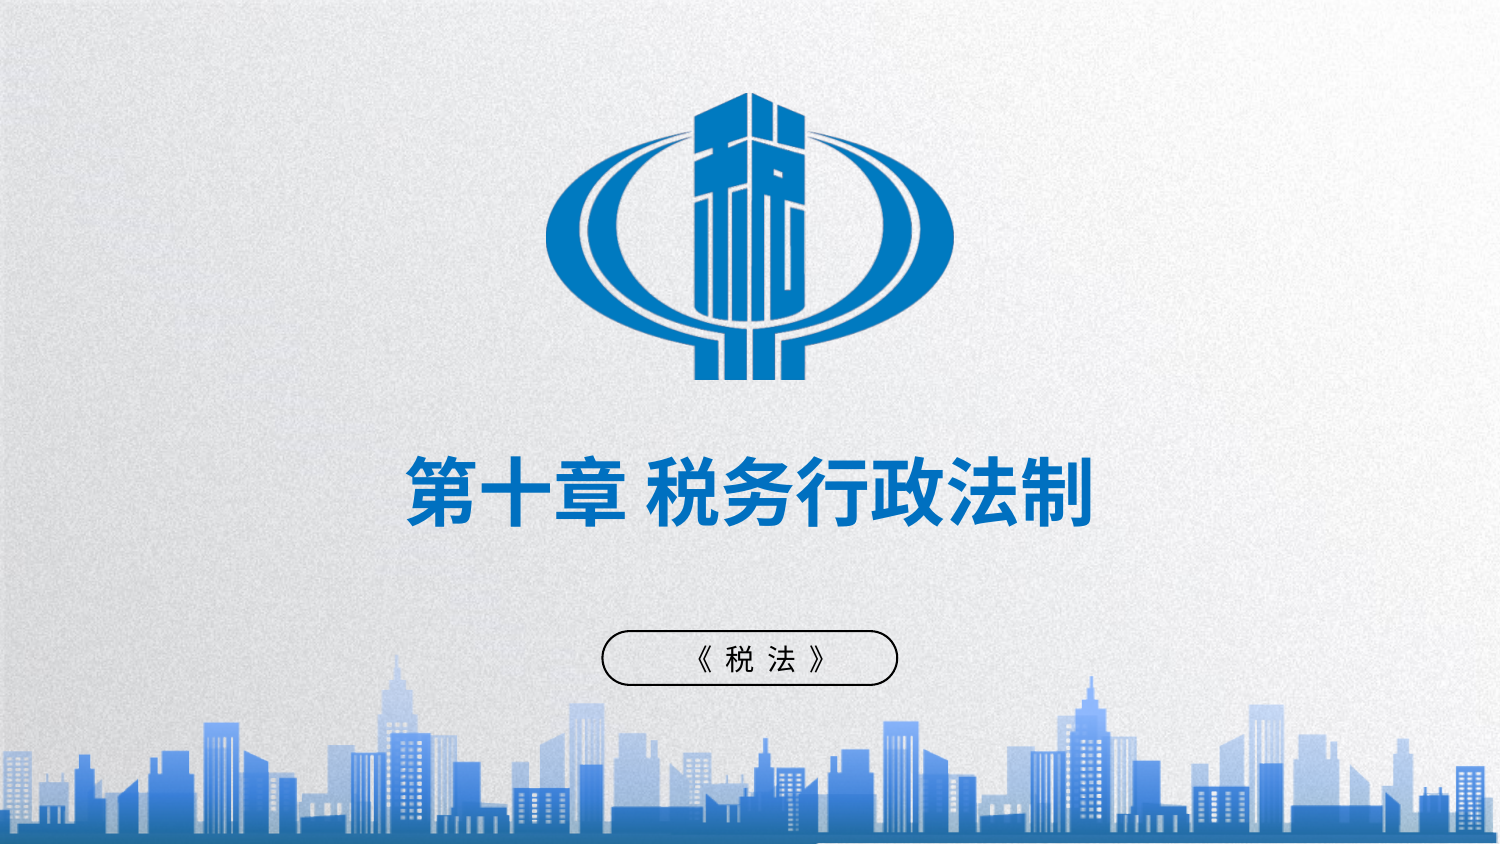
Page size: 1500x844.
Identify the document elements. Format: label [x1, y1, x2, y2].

picture [0, 0, 1500, 844]
text_box [602, 630, 898, 686]
